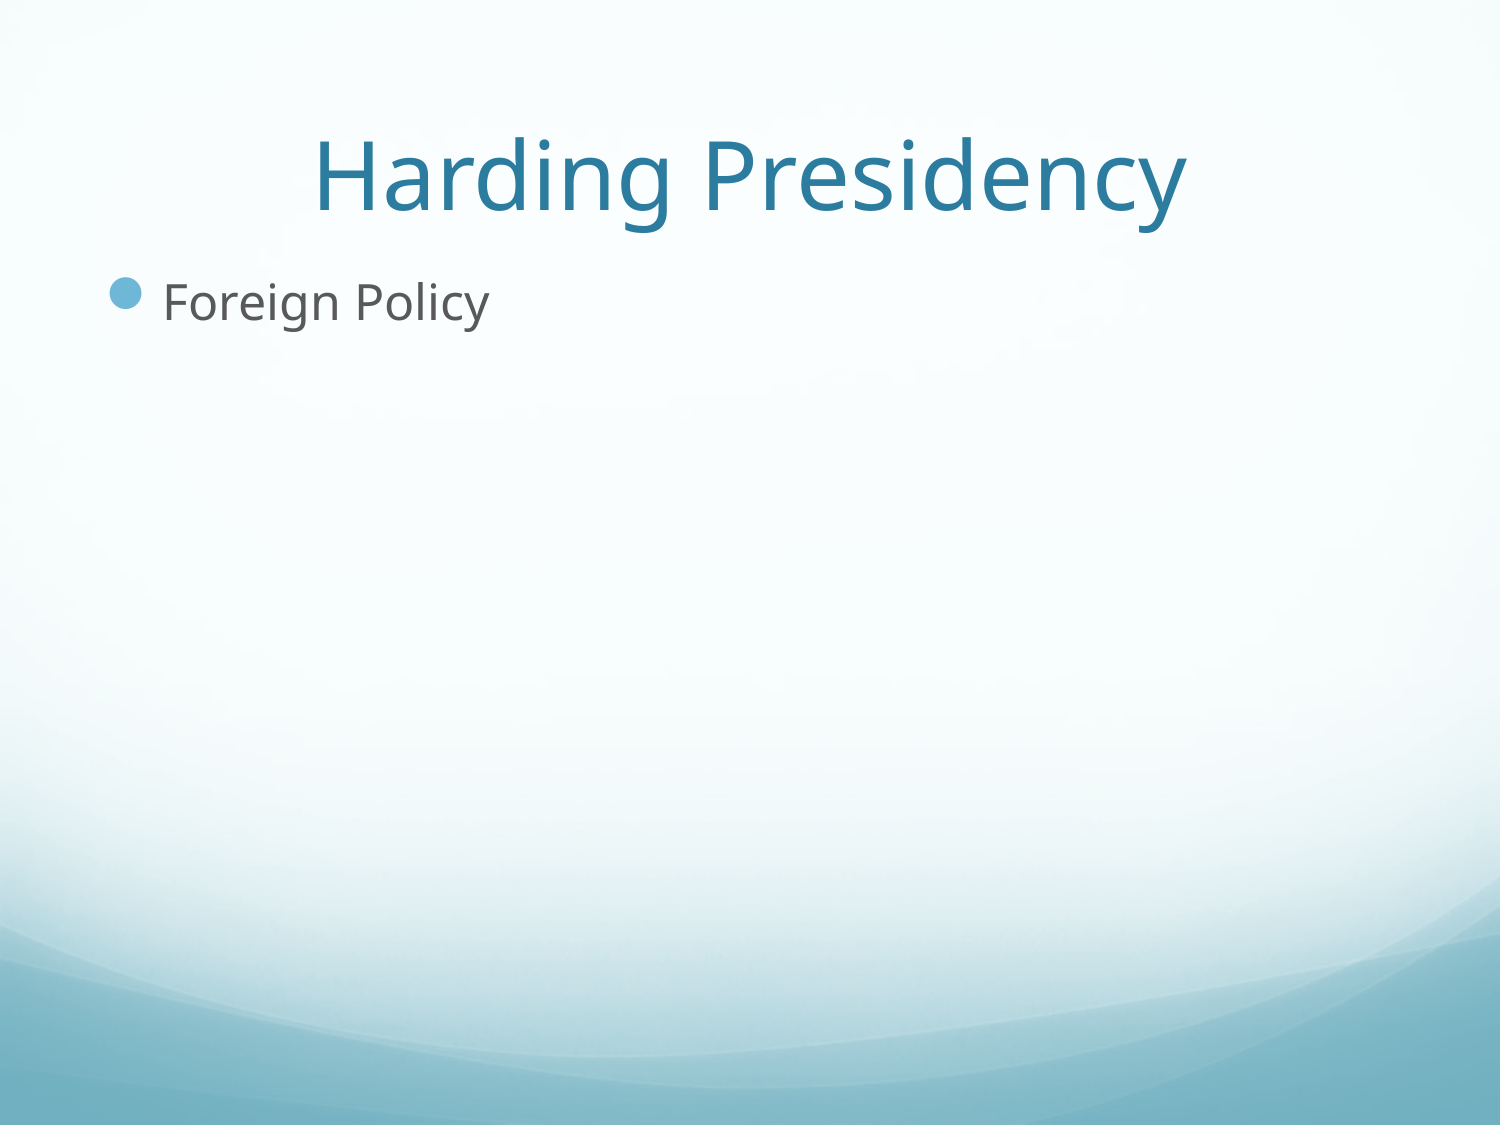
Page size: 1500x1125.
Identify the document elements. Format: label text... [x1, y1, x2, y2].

list Foreign Policy [90, 262, 1410, 975]
title Harding Presidency [90, 17, 1410, 237]
